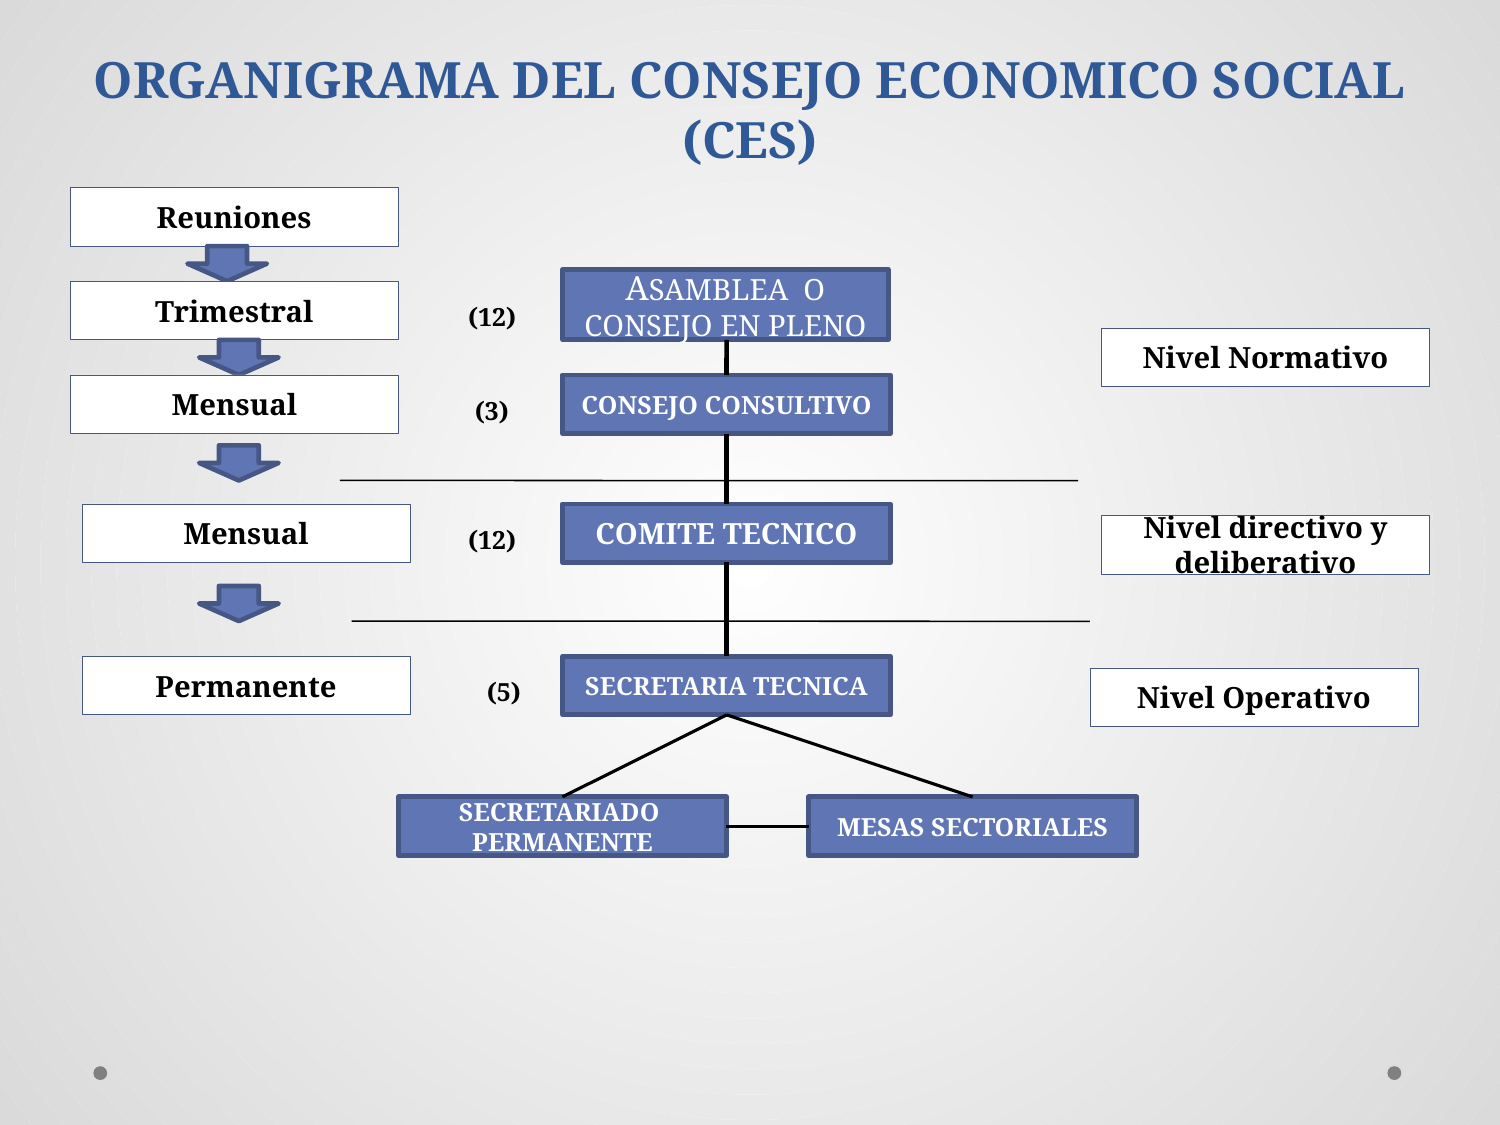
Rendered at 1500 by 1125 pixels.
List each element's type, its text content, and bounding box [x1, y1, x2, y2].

text_box CONSEJO CONSULTIVO [560, 373, 893, 436]
text_box Nivel Operativo [1087, 666, 1420, 729]
text_box Nivel Normativo [1099, 326, 1432, 389]
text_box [726, 714, 973, 798]
text_box (3) [431, 372, 554, 448]
text_box Permanente [80, 654, 412, 717]
text_box SECRETARIA TECNICA [560, 654, 893, 715]
text_box ASAMBLEA O CONSEJO EN PLENO [560, 267, 891, 342]
text_box [196, 337, 281, 373]
text_box SECRETARIADO PERMANENTE [396, 794, 729, 858]
text_box (12) [431, 501, 554, 577]
text_box Mensual [80, 502, 412, 565]
text_box COMITE TECNICO [560, 502, 893, 565]
text_box MESAS SECTORIALES [806, 794, 1139, 858]
text_box [196, 443, 281, 483]
text_box Reuniones [68, 185, 401, 248]
text_box [185, 243, 270, 279]
text_box (12) [431, 278, 554, 354]
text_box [562, 714, 725, 798]
text_box Trimestral [68, 279, 401, 342]
text_box (5) [442, 653, 565, 729]
title ORGANIGRAMA DEL CONSEJO ECONOMICO SOCIAL (CES) [75, 45, 1425, 176]
text_box Mensual [68, 373, 401, 436]
text_box Nivel directivo y deliberativo [1099, 513, 1432, 576]
text_box [196, 583, 281, 624]
